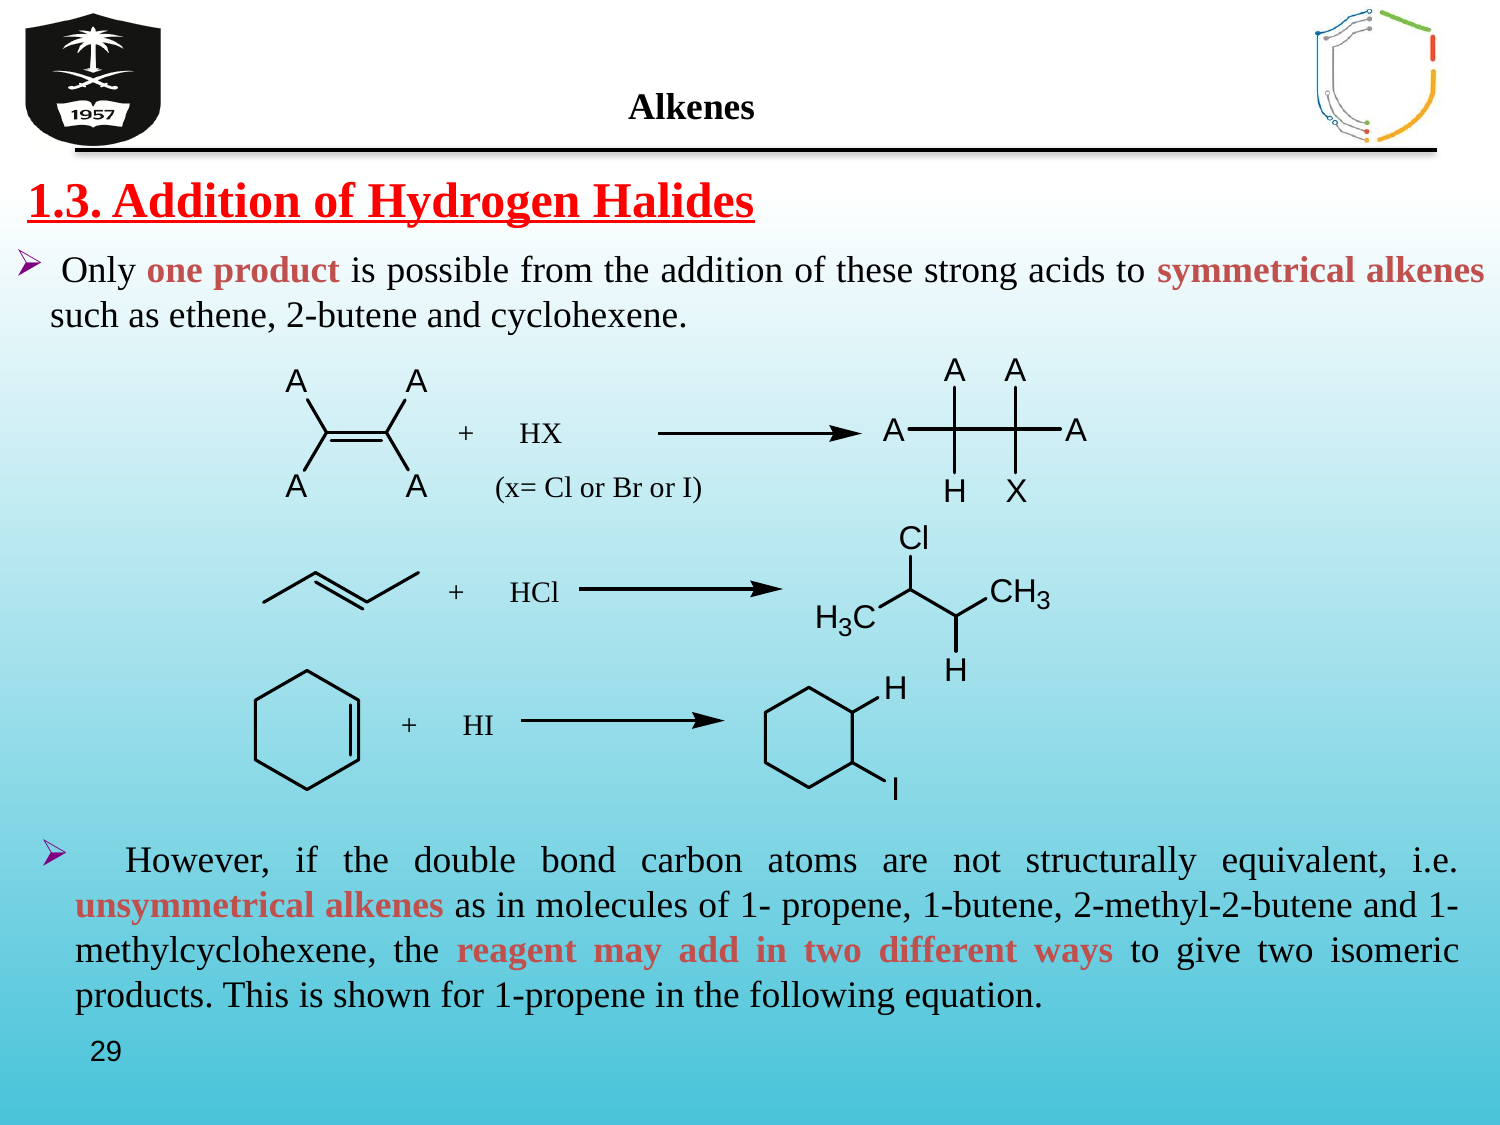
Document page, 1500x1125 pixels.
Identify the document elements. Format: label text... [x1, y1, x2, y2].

text_box Alkenes [613, 74, 771, 135]
text_box 1.3. Addition of Hydrogen Halides [12, 159, 875, 235]
text_box However, if the double bond carbon atoms are not structurally equivalent, i.e. unsymmetrical alkenes as in molecules of 1- propene, 1-butene, 2-methyl-2-butene and 1-methylcyclohexene, the reagent may add in two different ways to give two isomeric products. This is shown for 1-propene in the following equation. [24, 828, 1475, 1023]
text_box 29 [75, 1024, 425, 1103]
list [249, 355, 1088, 801]
text_box Only one product is possible from the addition of these strong acids to symmetrical alkenes such as ethene, 2-butene and cyclohexene. [0, 237, 1500, 343]
picture [1287, 0, 1463, 165]
picture [24, 12, 163, 151]
